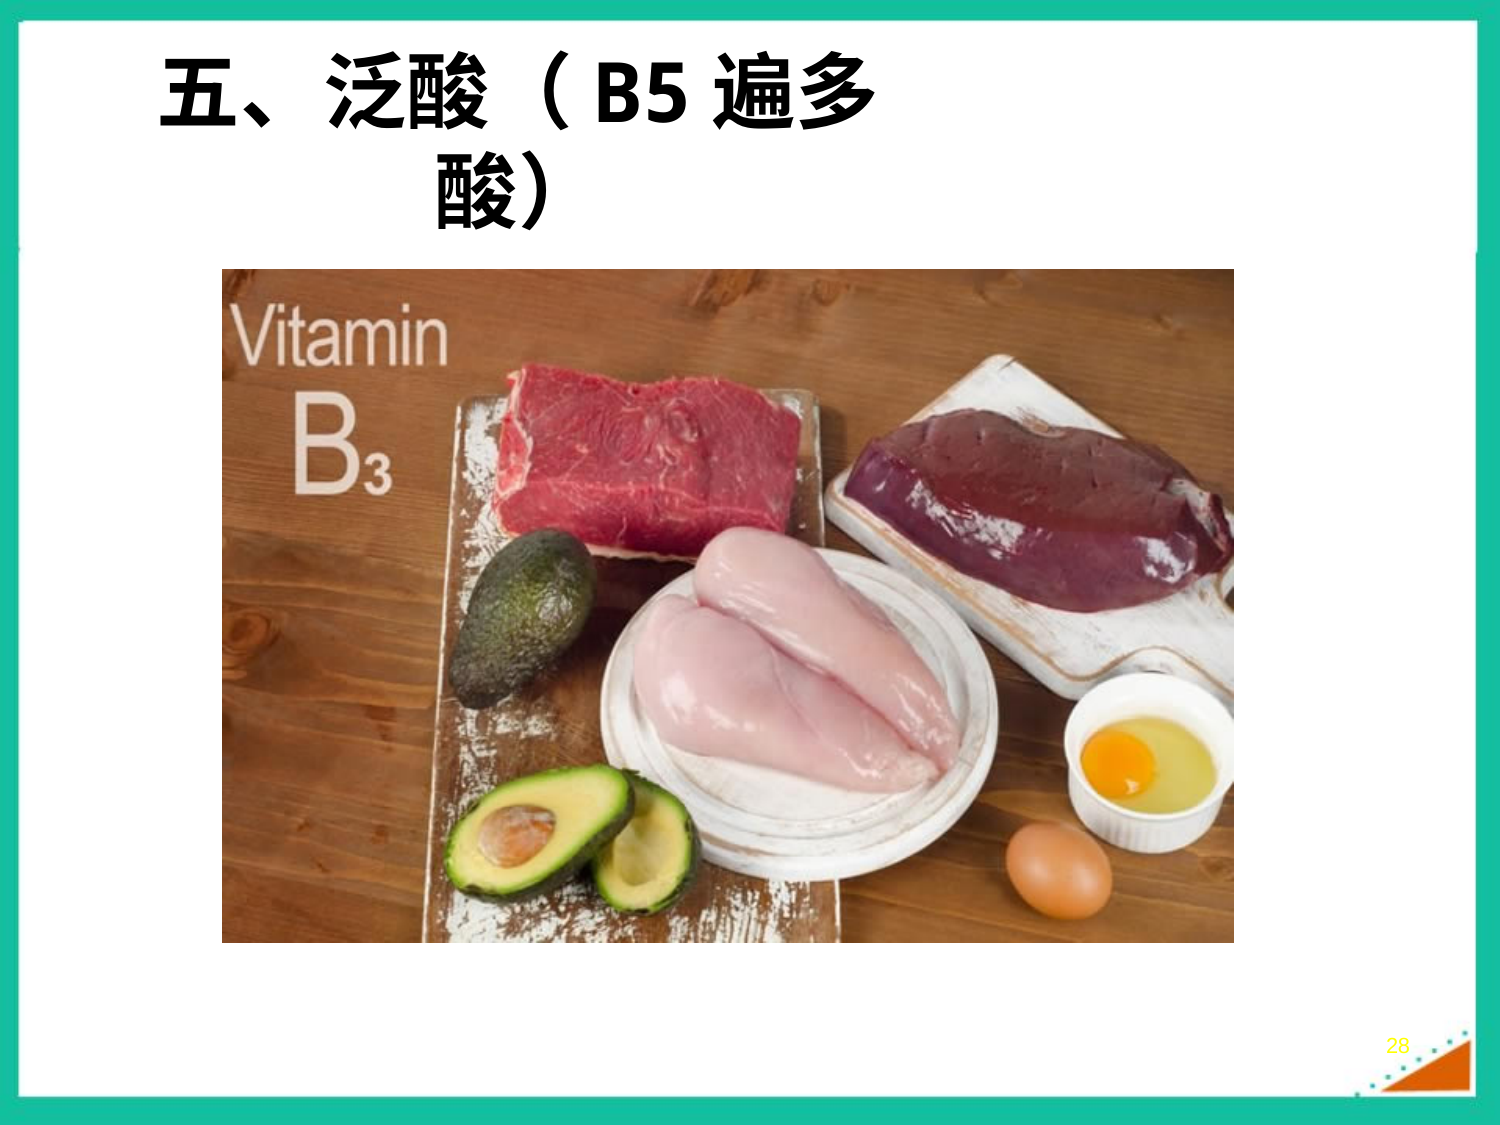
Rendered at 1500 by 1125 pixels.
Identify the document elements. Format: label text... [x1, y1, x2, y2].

slide_number 28 [1074, 1024, 1425, 1103]
title 五、泛酸（B5遍多酸） [75, 45, 961, 233]
picture [0, 0, 1500, 1125]
